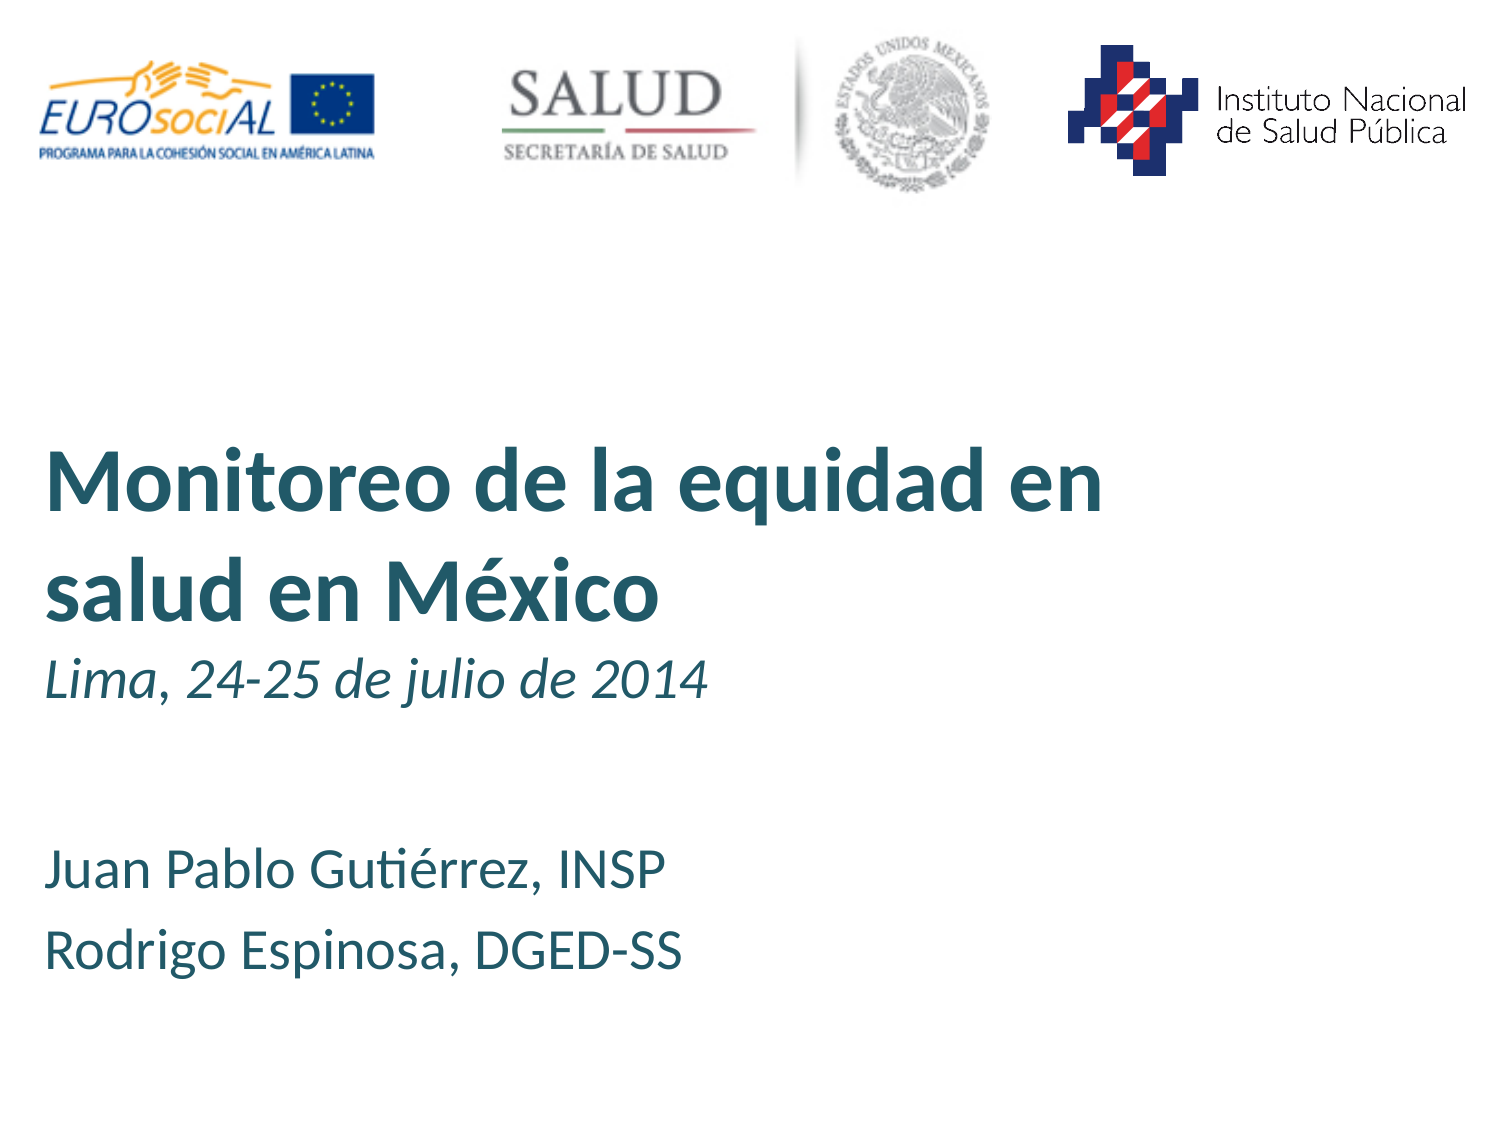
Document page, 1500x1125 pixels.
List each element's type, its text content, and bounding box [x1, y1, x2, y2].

picture [501, 13, 992, 209]
subtitle Juan Pablo Gutiérrez, INSP Rodrigo Espinosa, DGED-SS [29, 822, 1080, 976]
title Monitoreo de la equidad en salud en México Lima, 24-25 de julio de 2014 [29, 444, 1305, 686]
picture [1068, 45, 1465, 176]
picture [29, 48, 384, 173]
